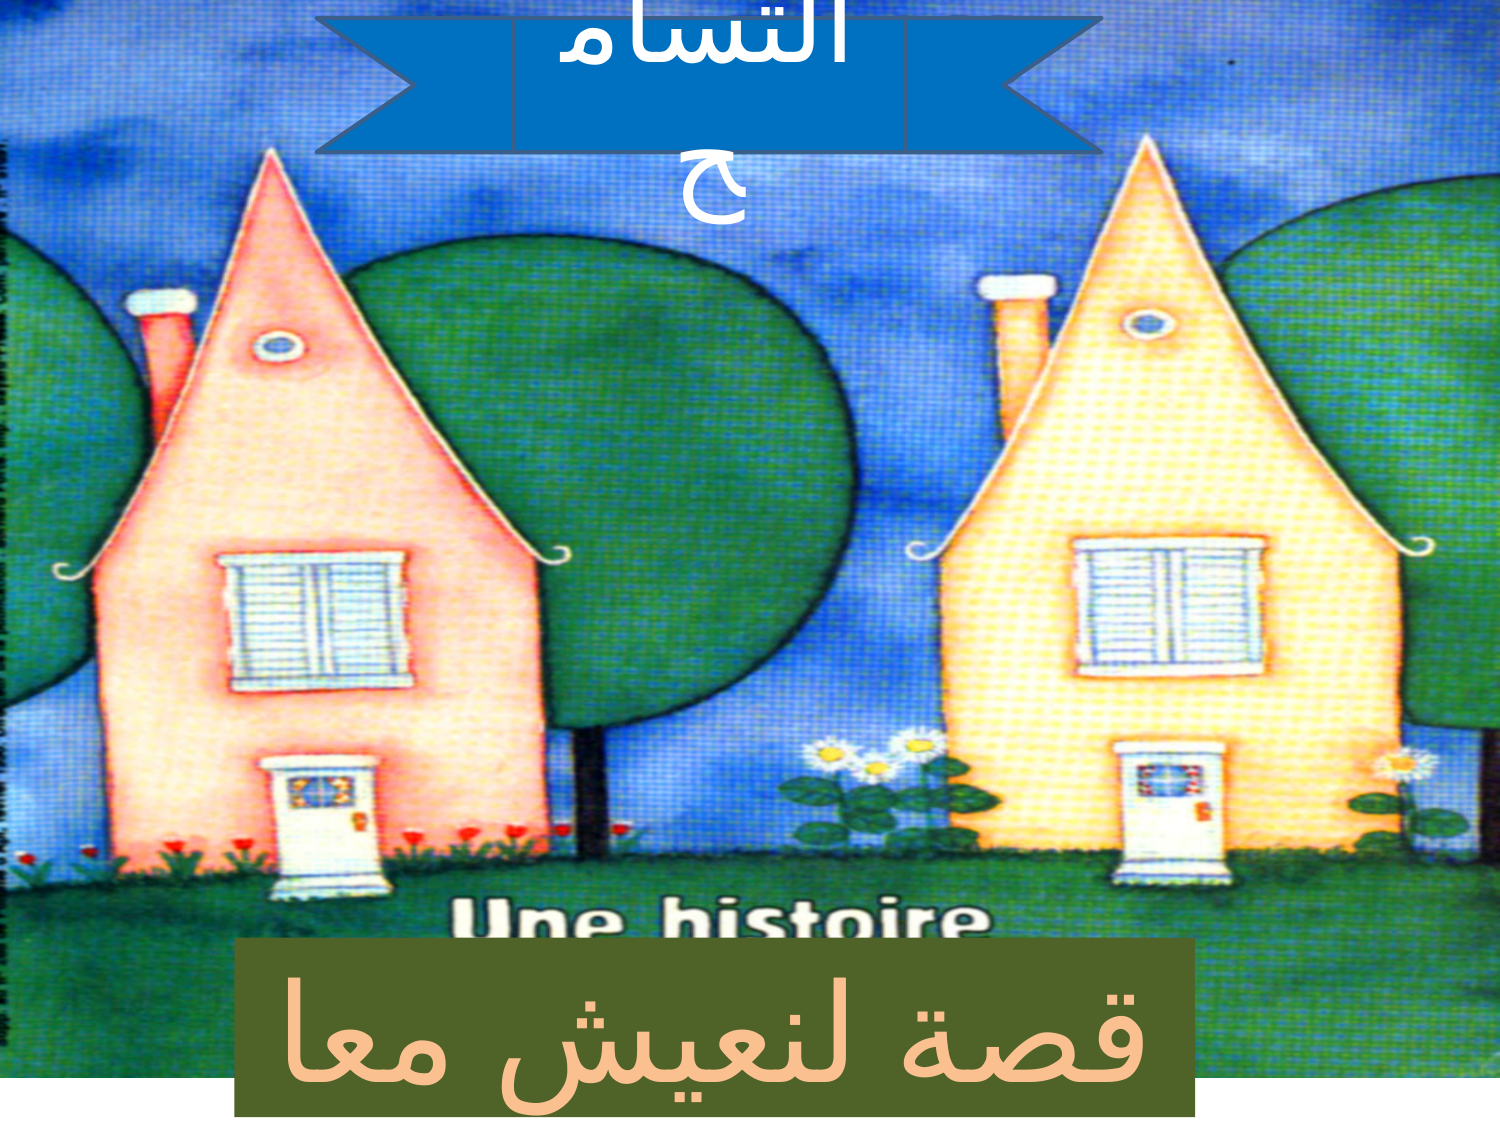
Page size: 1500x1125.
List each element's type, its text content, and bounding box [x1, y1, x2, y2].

text_box قصة لنعيش معا [234, 1088, 1196, 1118]
picture [0, 0, 1500, 1079]
